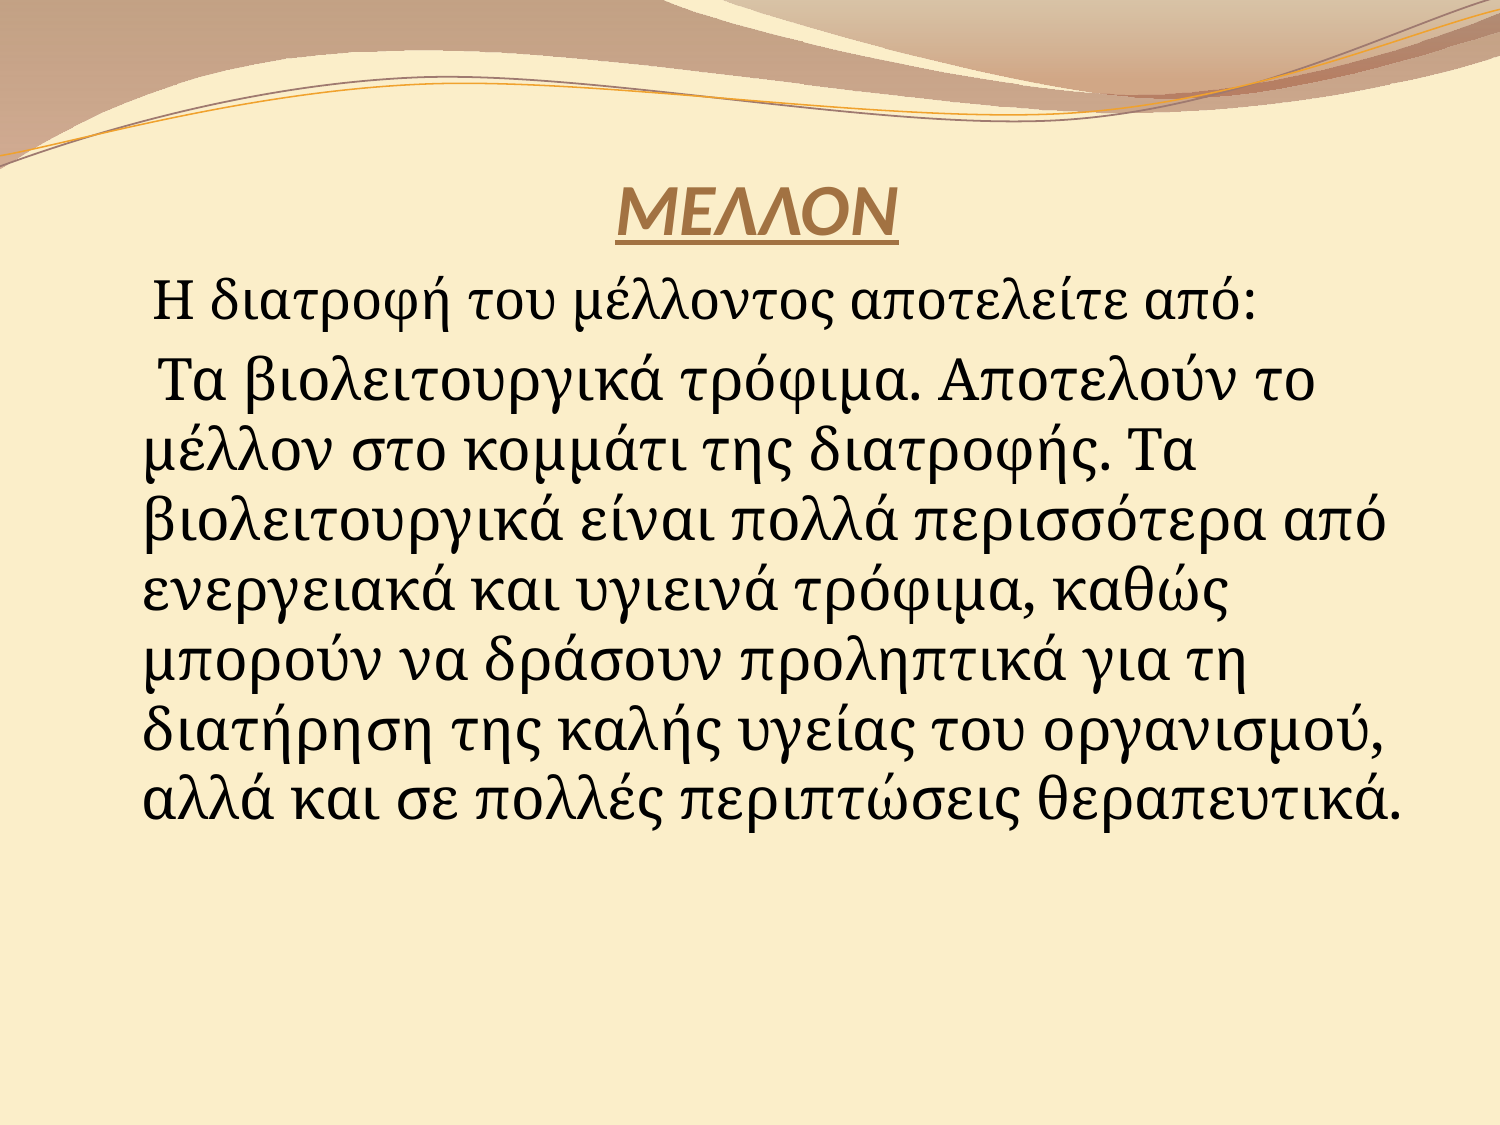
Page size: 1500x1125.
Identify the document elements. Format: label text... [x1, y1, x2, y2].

title ΜΕΛΛΟΝ [82, 152, 1432, 257]
list Η διατροφή του μέλλοντος αποτελείτε από: Τα βιολειτουργικά τρόφιμα. Αποτελούν το μέλλον στο κομμάτι της διατροφής. Τα βιολειτουργικά είναι πολλά περισσότερα από ενεργειακά και υγιεινά τρόφιμα, καθώς μπορούν να δράσουν προληπτικά για τη διατήρηση της καλής υγείας του οργανισμού, αλλά και σε πολλές περιπτώσεις θεραπευτικά. [82, 257, 1432, 978]
